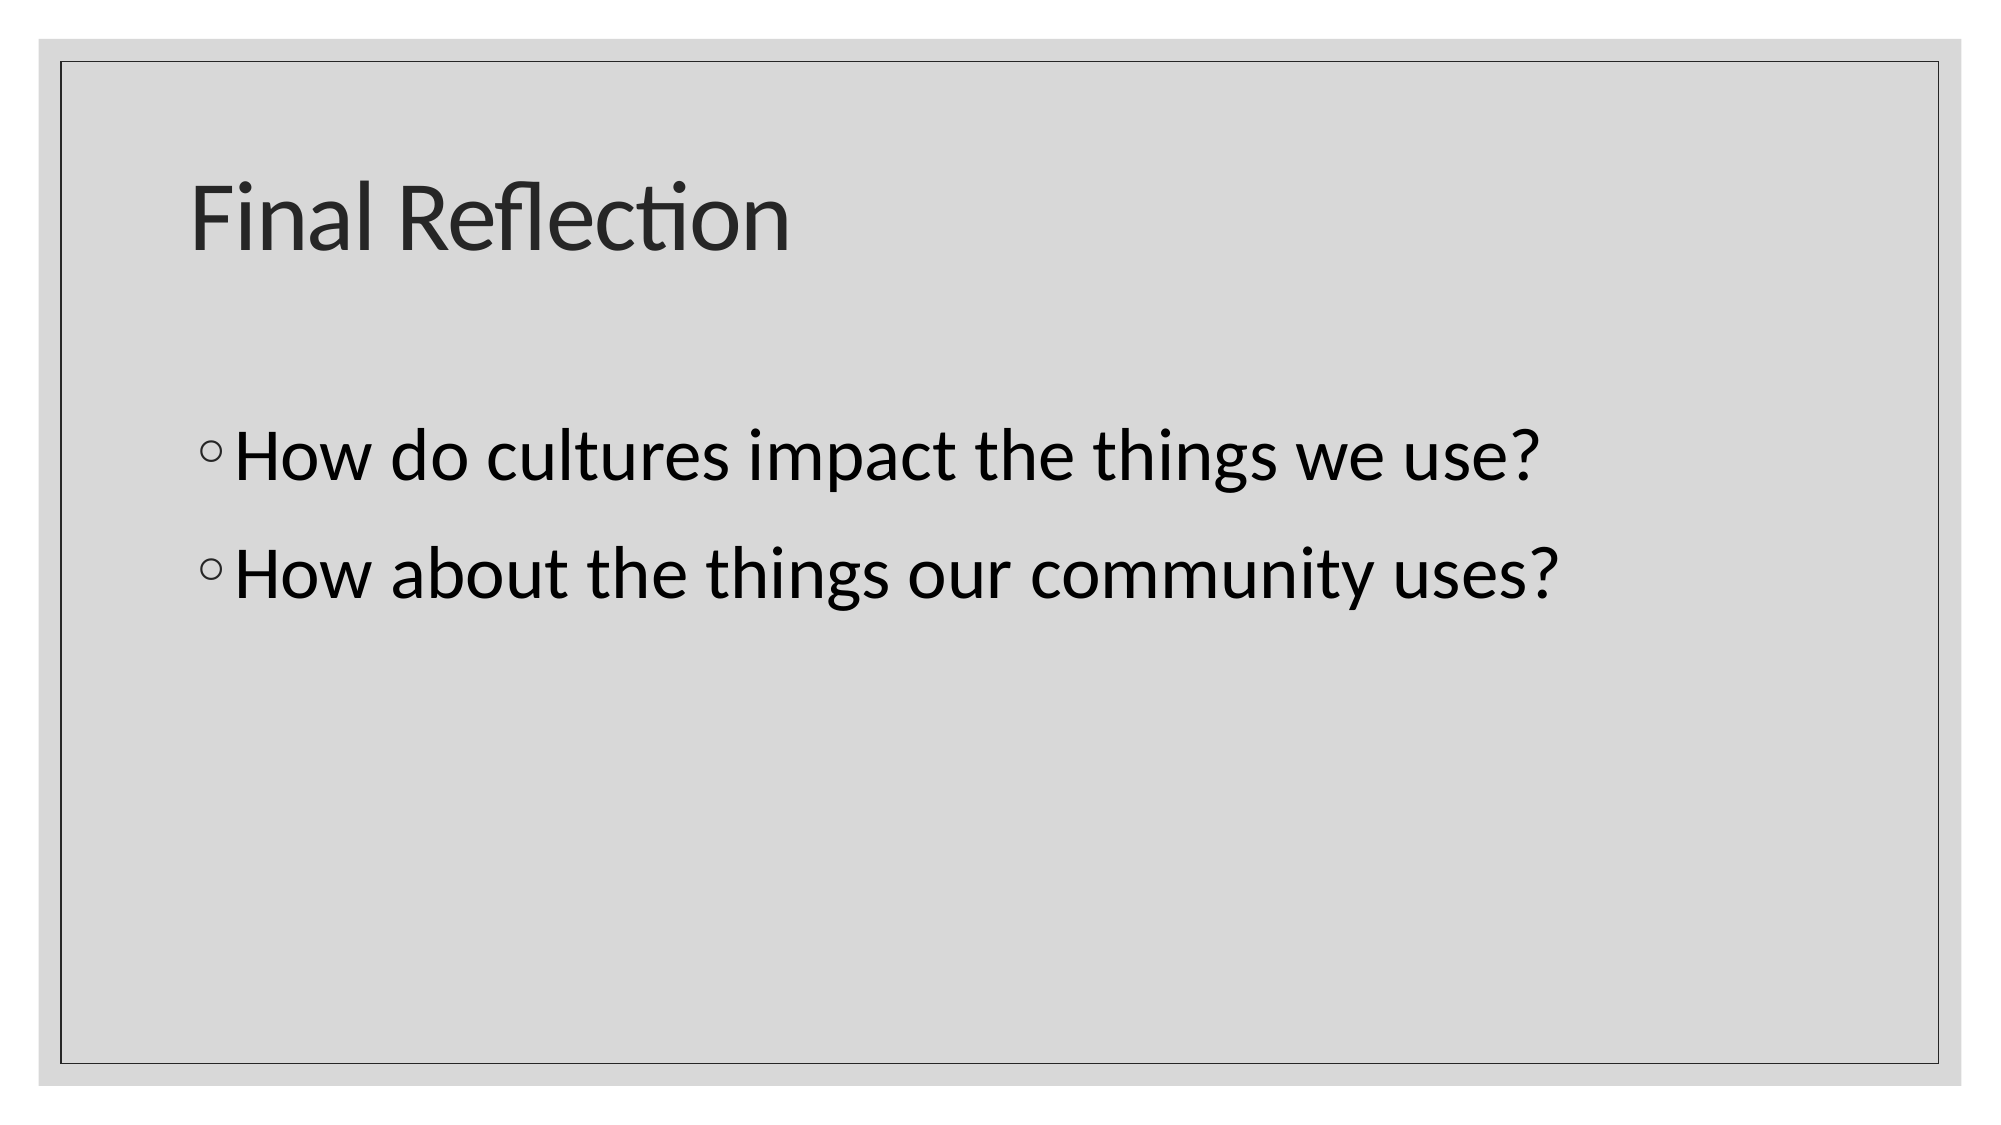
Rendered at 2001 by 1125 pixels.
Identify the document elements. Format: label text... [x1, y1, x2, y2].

list How do cultures impact the things we use? How about the things our community uses? [174, 389, 1825, 1125]
title Final Reflection [174, 105, 1825, 331]
